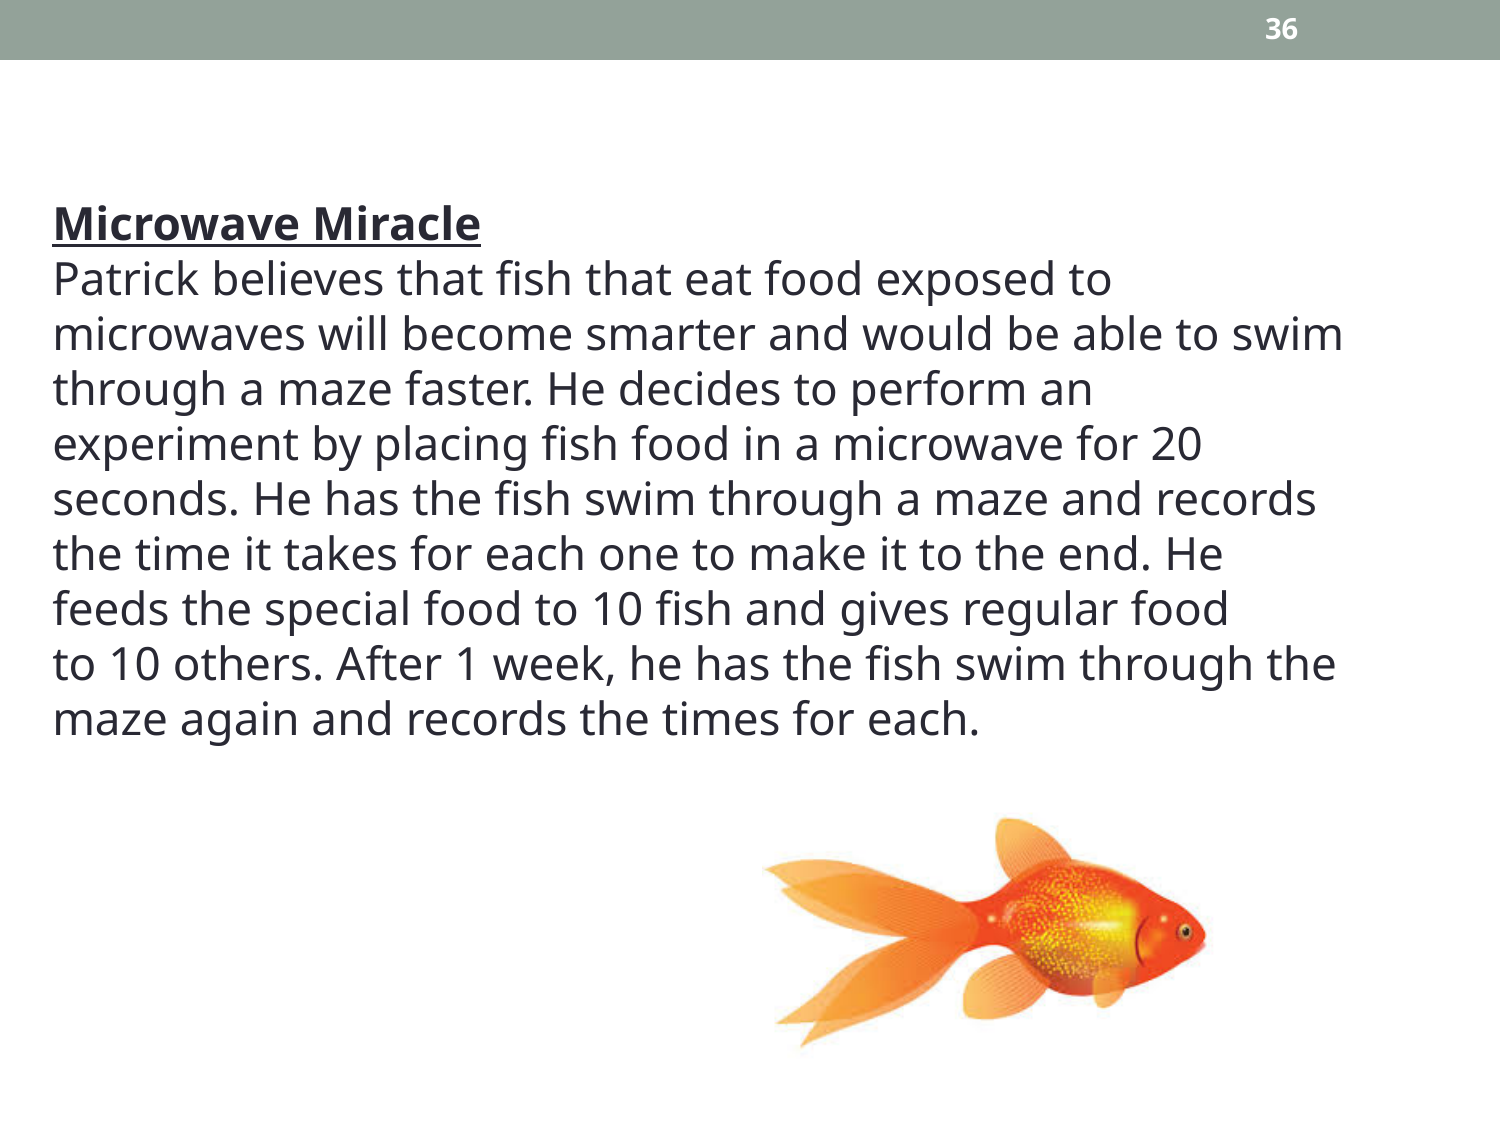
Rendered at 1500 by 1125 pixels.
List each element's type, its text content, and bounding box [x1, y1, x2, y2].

picture [762, 787, 1224, 1071]
text_box Microwave Miracle Patrick believes that fish that eat food exposed to microwaves will become smarter and would be able to swim through a maze faster. He decides to perform an experiment by placing fish food in a microwave for 20 seconds. He has the fish swim through a maze and records the time it takes for each one to make it to the end. He feeds the special food to 10 fish and gives regular food to 10 others. After 1 week, he has the fish swim through the maze again and records the times for each. [37, 187, 1363, 752]
slide_number 36 [1250, 3, 1425, 57]
